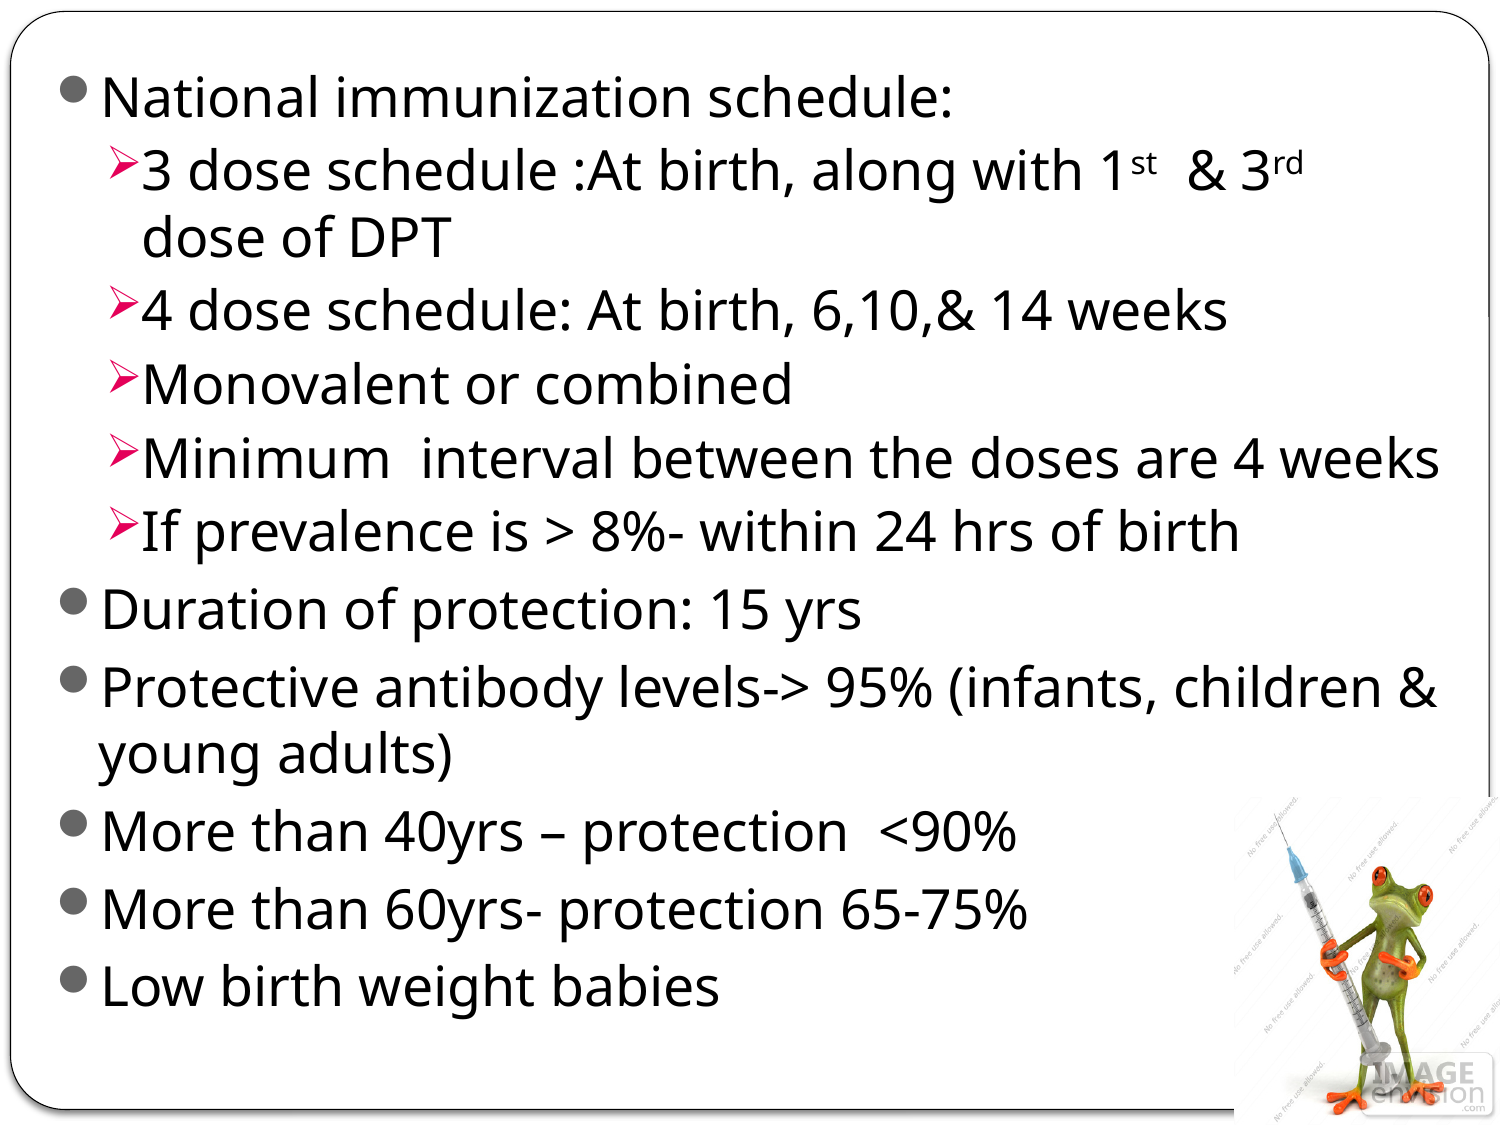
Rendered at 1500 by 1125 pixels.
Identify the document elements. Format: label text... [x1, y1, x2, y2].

list National immunization schedule: 3 dose schedule :At birth, along with 1st & 3rd dose of DPT 4 dose schedule: At birth, 6,10,& 14 weeks Monovalent or combined Minimum interval between the doses are 4 weeks If prevalence is > 8%- within 24 hrs of birth Duration of protection: 15 yrs Protective antibody levels-> 95% (infants, children & young adults) More than 40yrs – protection <90% More than 60yrs- protection 65-75% Low birth weight babies [41, 54, 1471, 1059]
picture [1234, 797, 1500, 1125]
